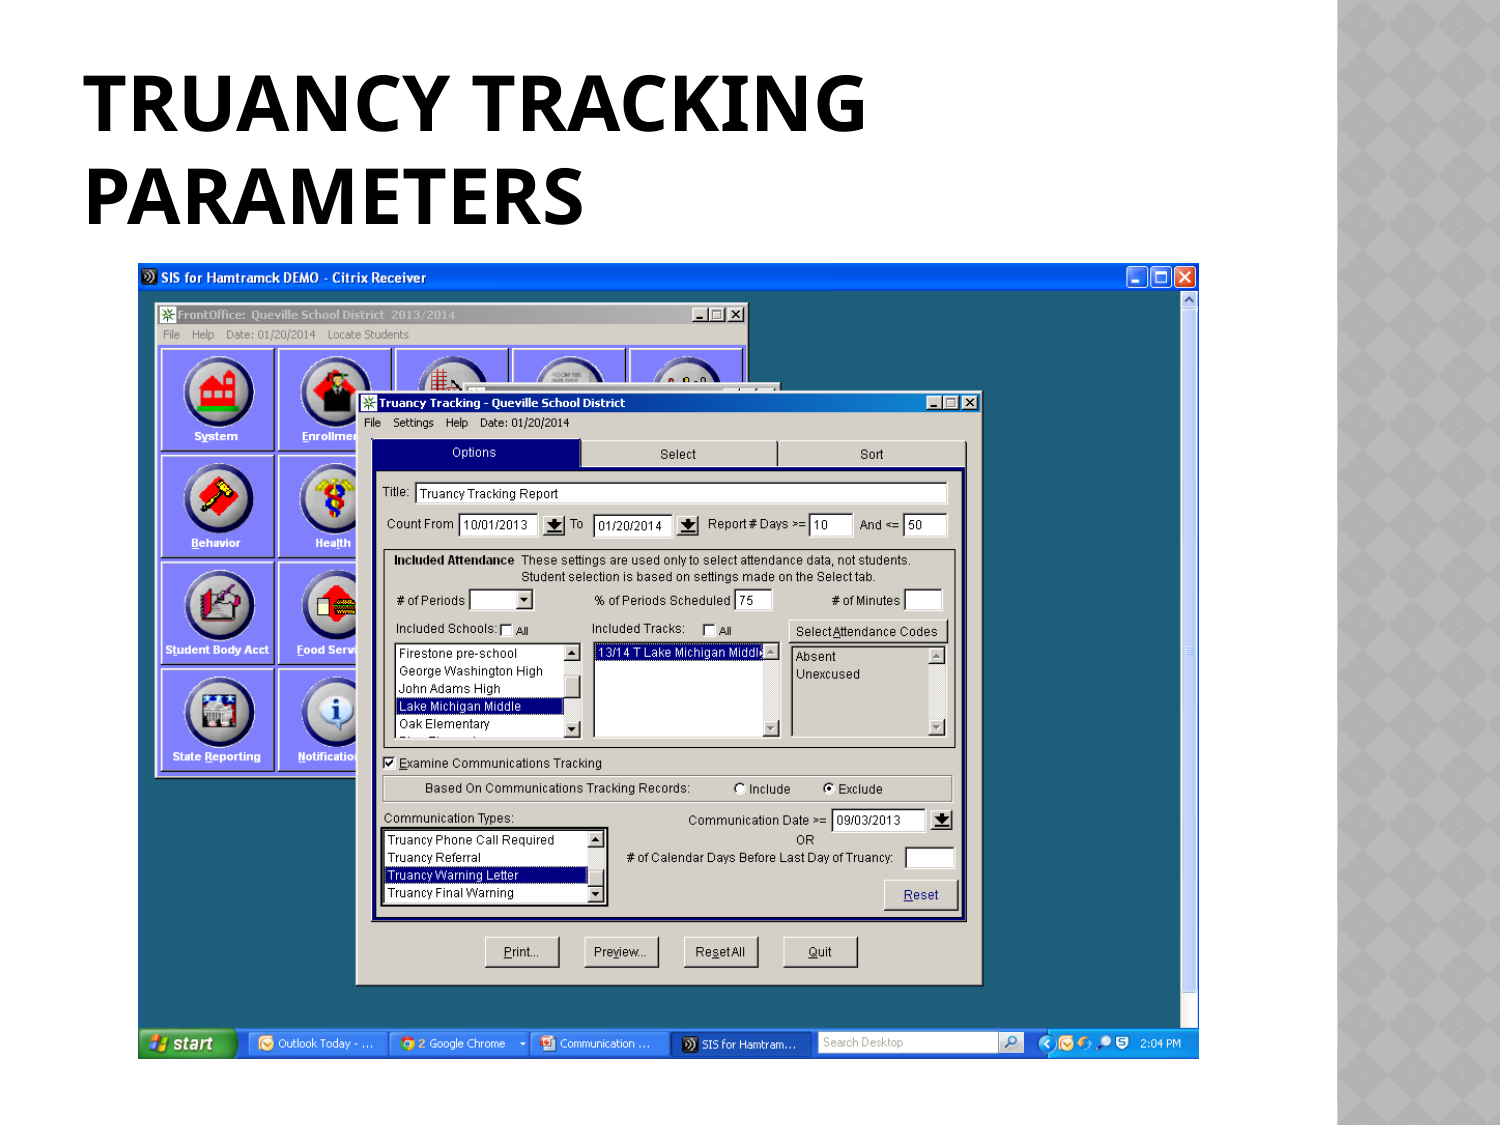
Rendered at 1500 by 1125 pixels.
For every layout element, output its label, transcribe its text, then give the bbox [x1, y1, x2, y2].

title Truancy tracking parameters [75, 52, 1263, 240]
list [138, 263, 1200, 1060]
